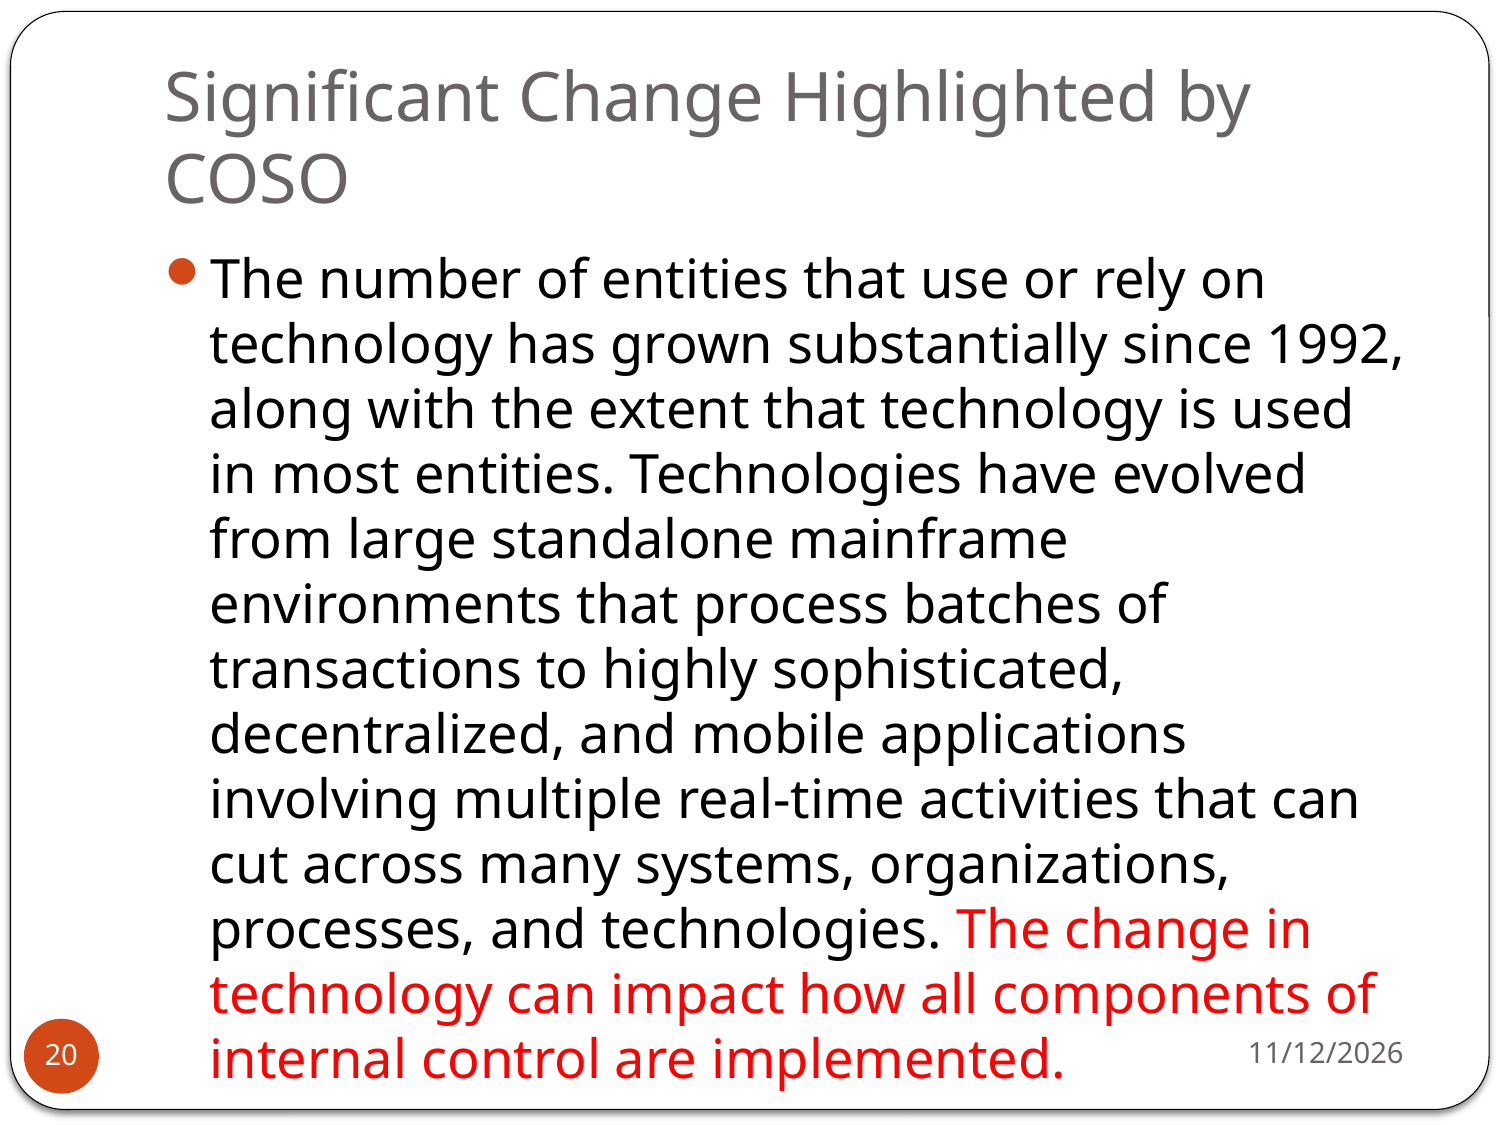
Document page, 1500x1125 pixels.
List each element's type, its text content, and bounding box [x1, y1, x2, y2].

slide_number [1012, 1015, 1419, 1094]
list The number of entities that use or rely on technology has grown substantially since 1992, along with the extent that technology is used in most entities. Technologies have evolved from large standalone mainframe environments that process batches of transactions to highly sophisticated, decentralized, and mobile applications involving multiple real-time activities that can cut across many systems, organizations, processes, and technologies. The change in technology can impact how all components of internal control are implemented. [150, 237, 1425, 988]
slide_number 20 [23, 1018, 99, 1094]
title Significant Change Highlighted by COSO [150, 45, 1425, 233]
